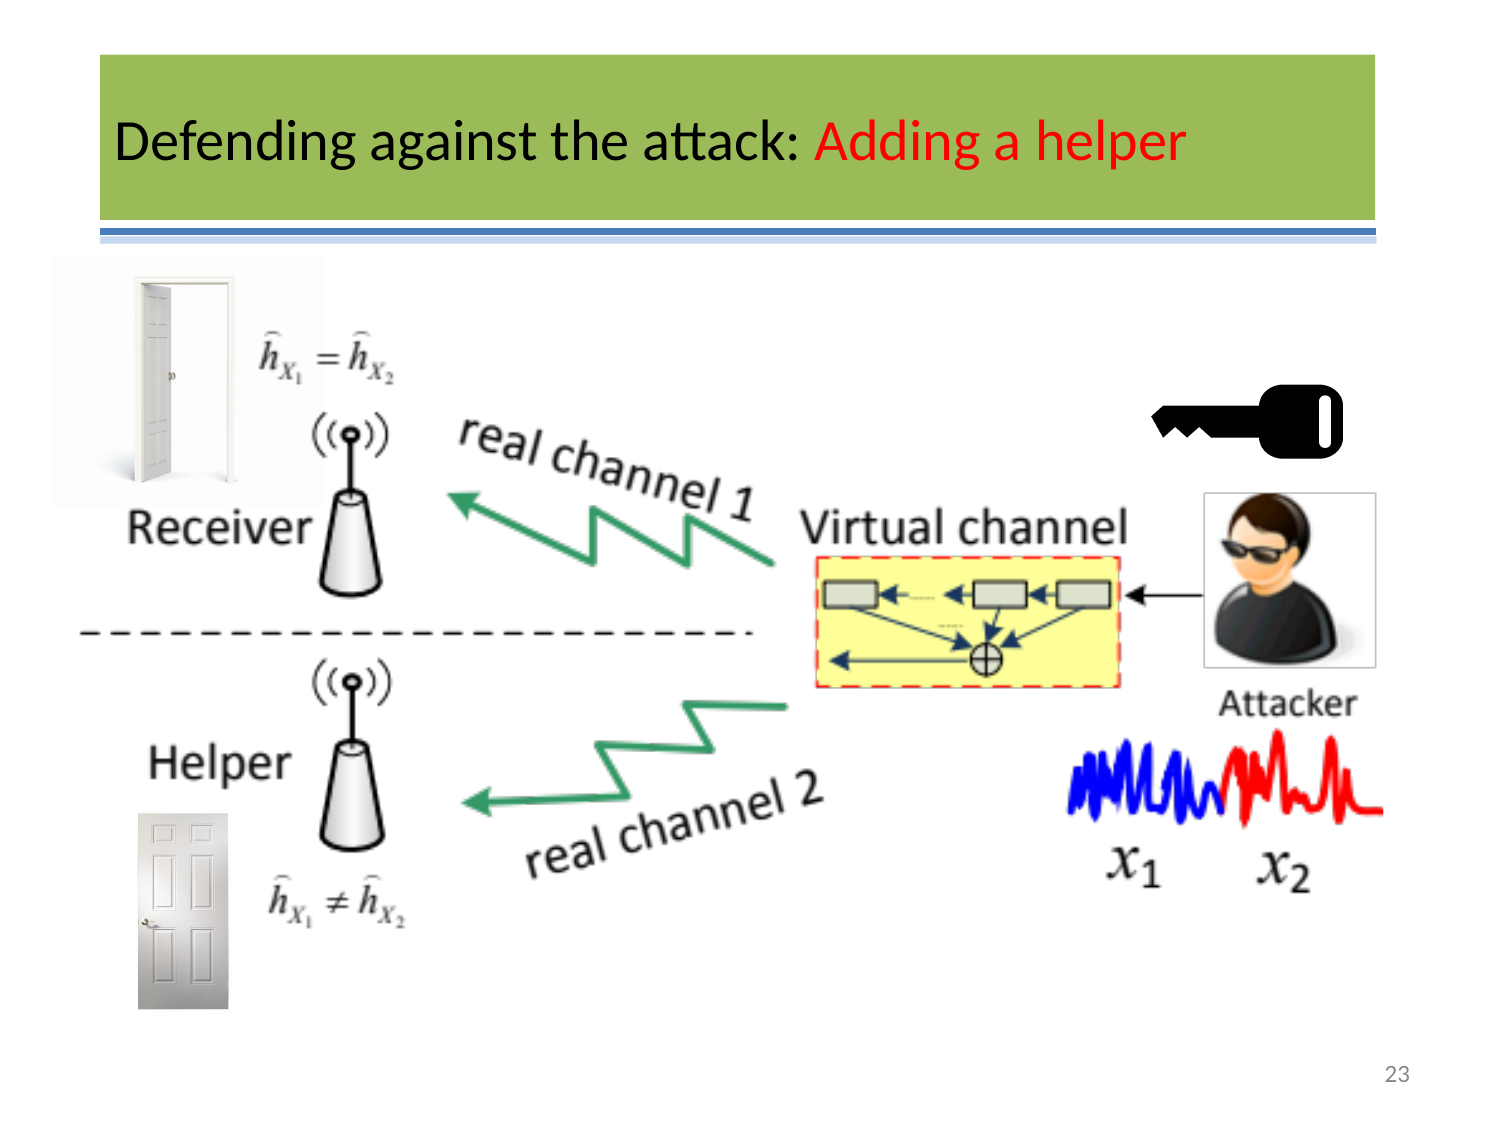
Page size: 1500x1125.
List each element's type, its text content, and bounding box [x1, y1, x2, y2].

slide_number 23 [1074, 1042, 1425, 1103]
picture [52, 255, 1384, 1012]
text_box Defending against the attack: Adding a helper [100, 54, 1376, 220]
